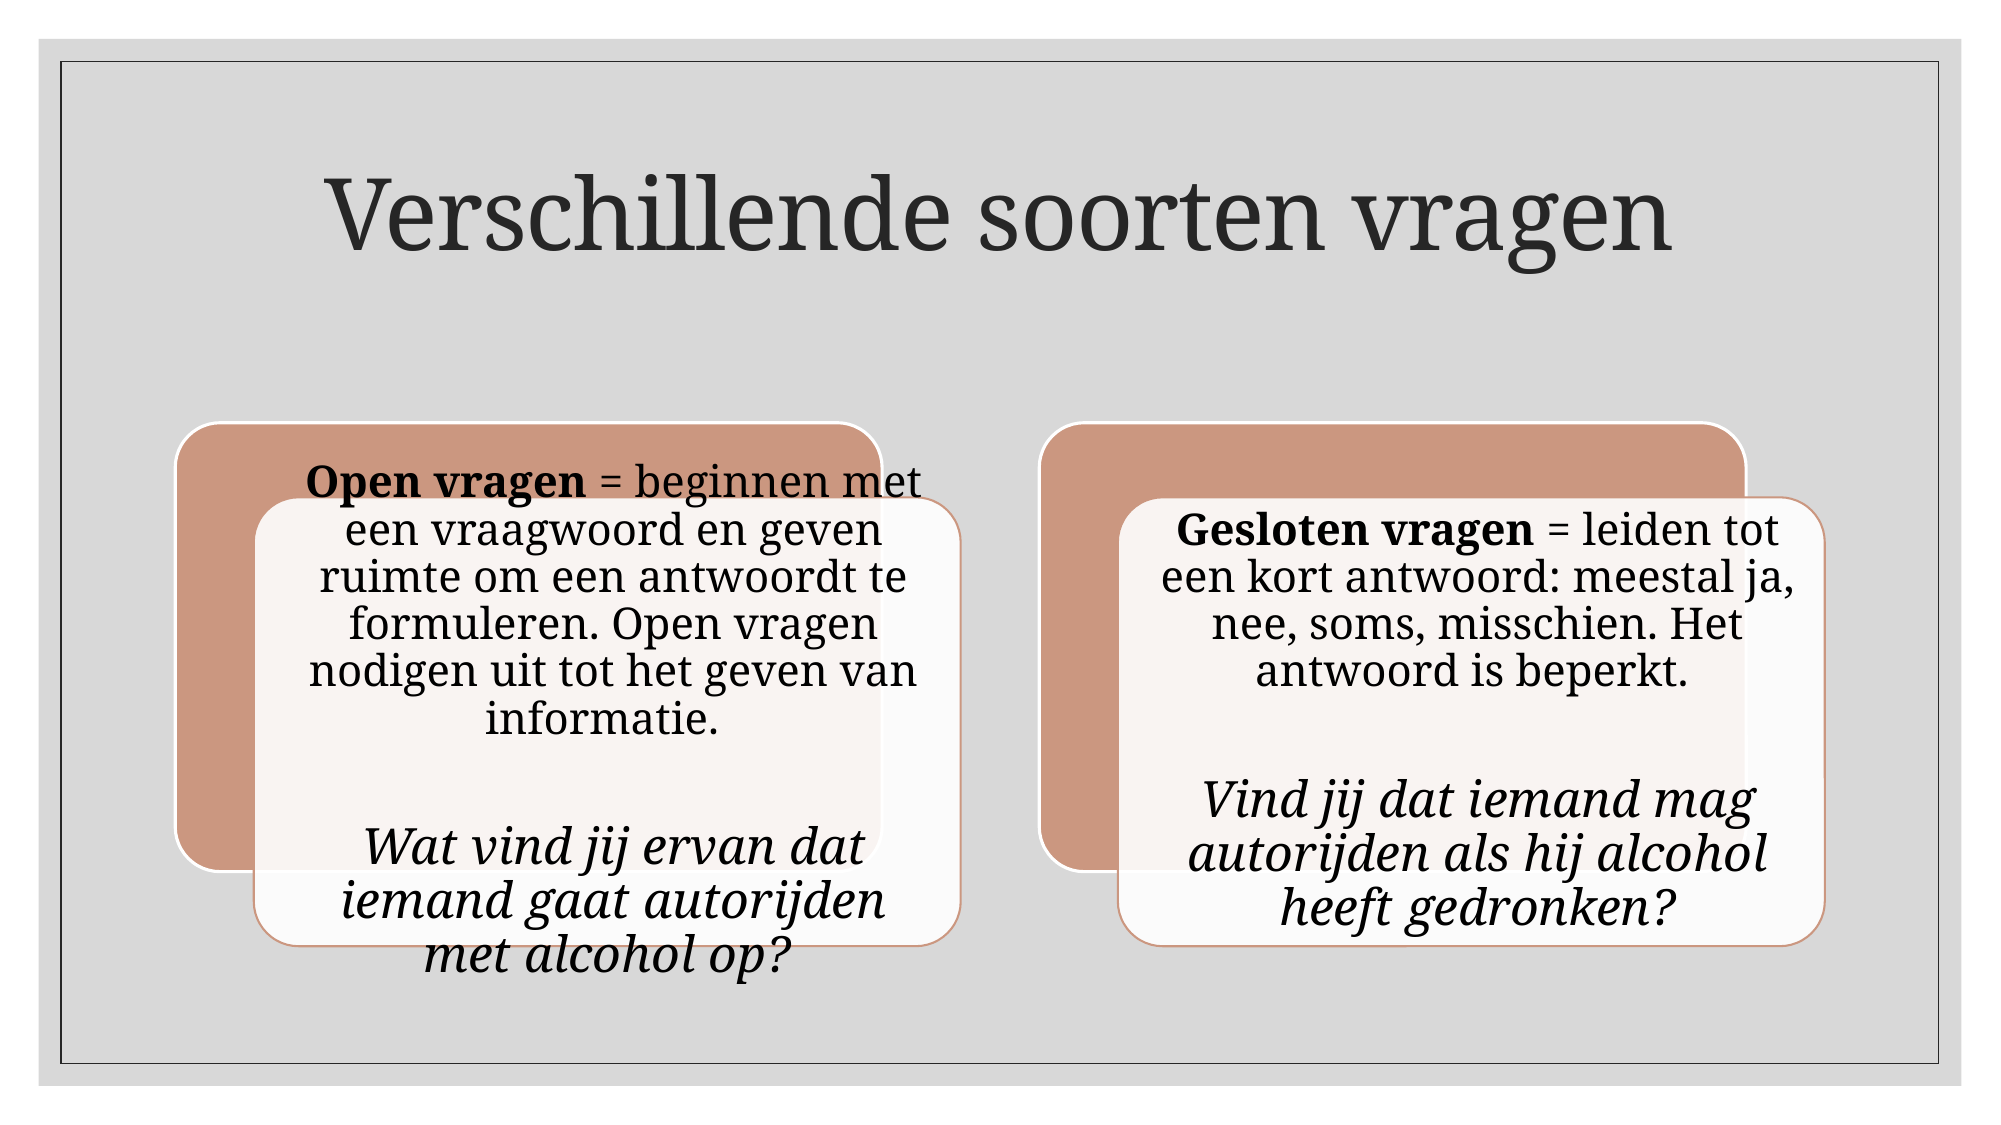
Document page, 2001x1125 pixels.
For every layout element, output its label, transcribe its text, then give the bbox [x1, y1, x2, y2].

title Verschillende soorten vragen [174, 105, 1825, 331]
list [174, 378, 1825, 991]
